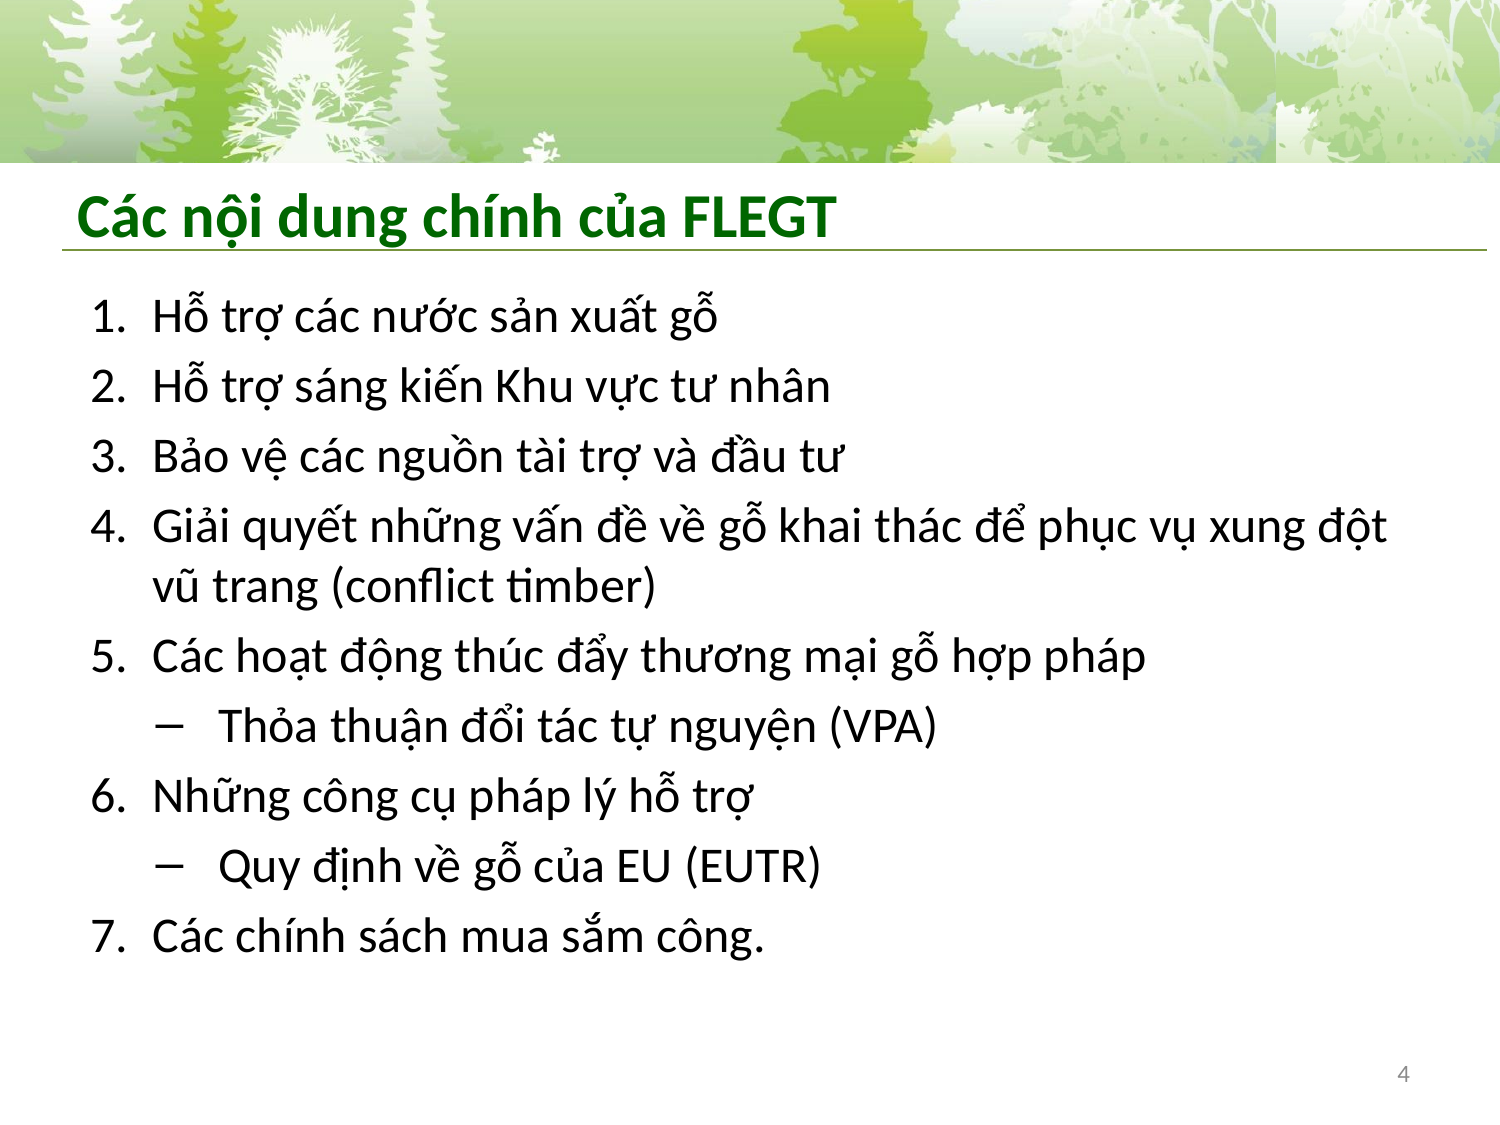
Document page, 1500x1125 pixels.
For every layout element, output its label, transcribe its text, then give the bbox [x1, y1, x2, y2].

list Hỗ trợ các nước sản xuất gỗ Hỗ trợ sáng kiến Khu vực tư nhân Bảo vệ các nguồn tài trợ và đầu tư Giải quyết những vấn đề về gỗ khai thác để phục vụ xung đột vũ trang (conflict timber) Các hoạt động thúc đẩy thương mại gỗ hợp pháp Thỏa thuận đổi tác tự nguyện (VPA) Những công cụ pháp lý hỗ trợ Quy định về gỗ của EU (EUTR) Các chính sách mua sắm công. [75, 275, 1425, 1005]
title Các nội dung chính của FLEGT [62, 174, 1350, 250]
picture [0, 0, 1500, 163]
slide_number 4 [1074, 1042, 1425, 1103]
